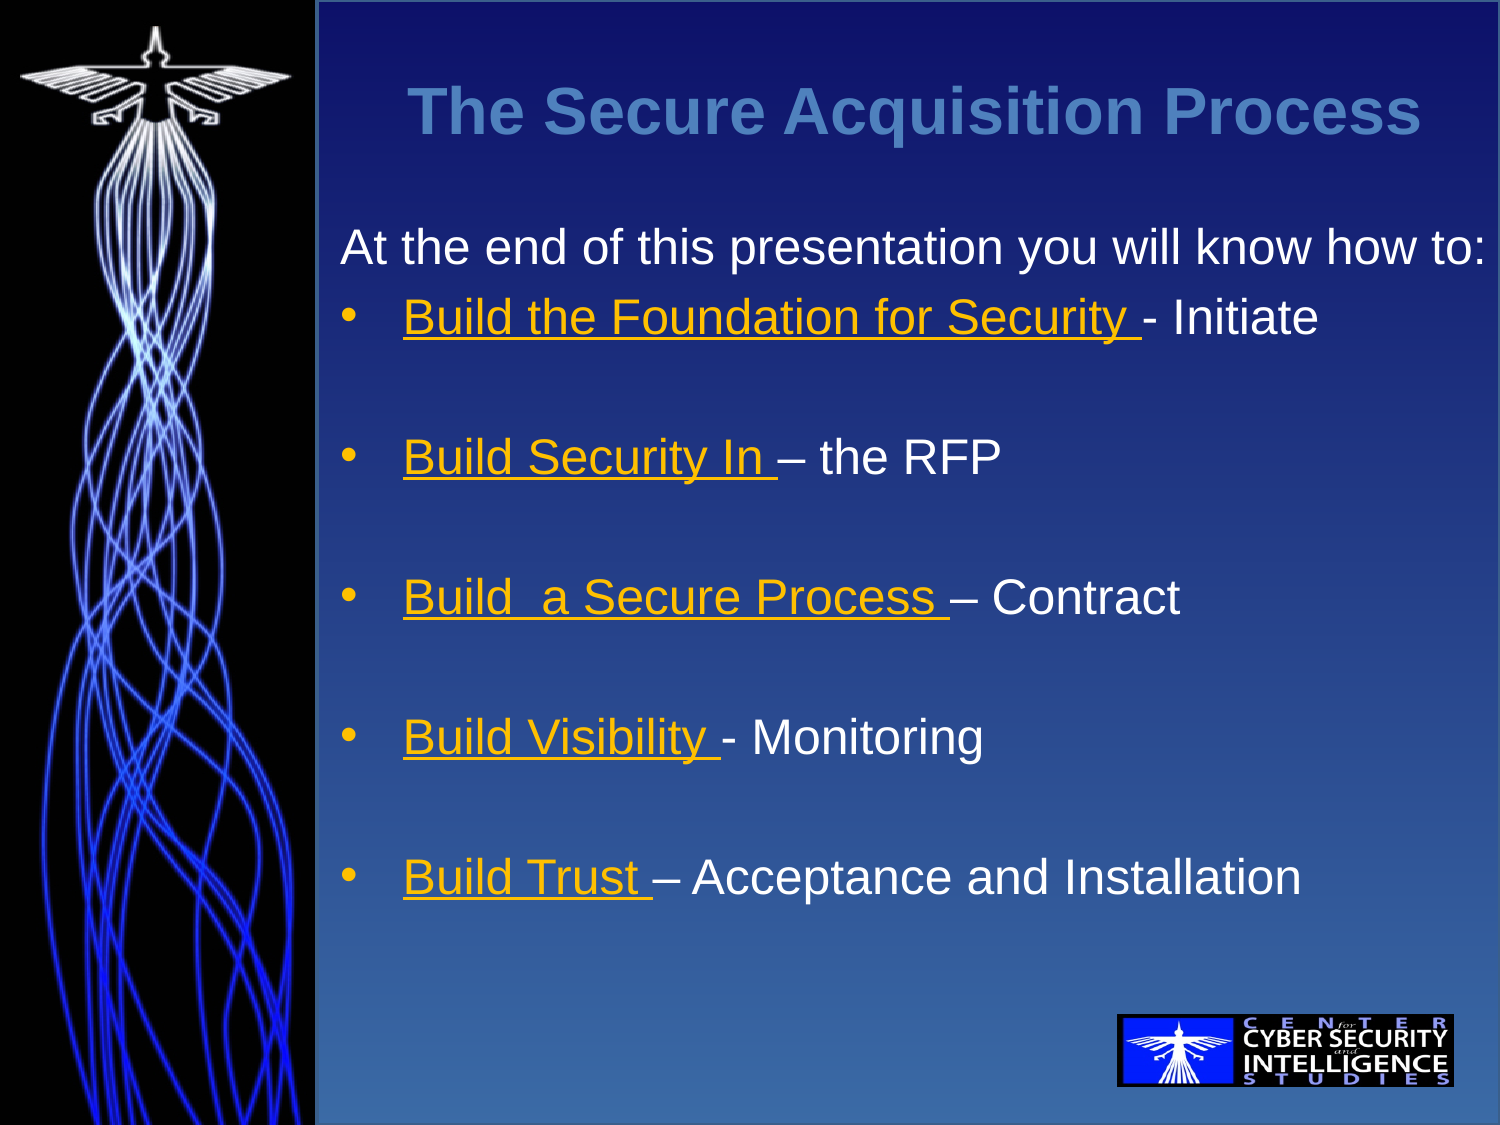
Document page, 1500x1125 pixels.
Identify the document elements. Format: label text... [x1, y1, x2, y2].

picture [1117, 1013, 1455, 1087]
text_box The Secure Acquisition Process [367, 59, 1463, 157]
picture [0, 0, 316, 1125]
text_box At the end of this presentation you will know how to: Build the Foundation for Security - Initiate Build Security In – the RFP Build a Secure Process – Contract Build Visibility - Monitoring Build Trust – Acceptance and Installation [323, 206, 1500, 919]
text_box [317, 0, 1500, 1125]
